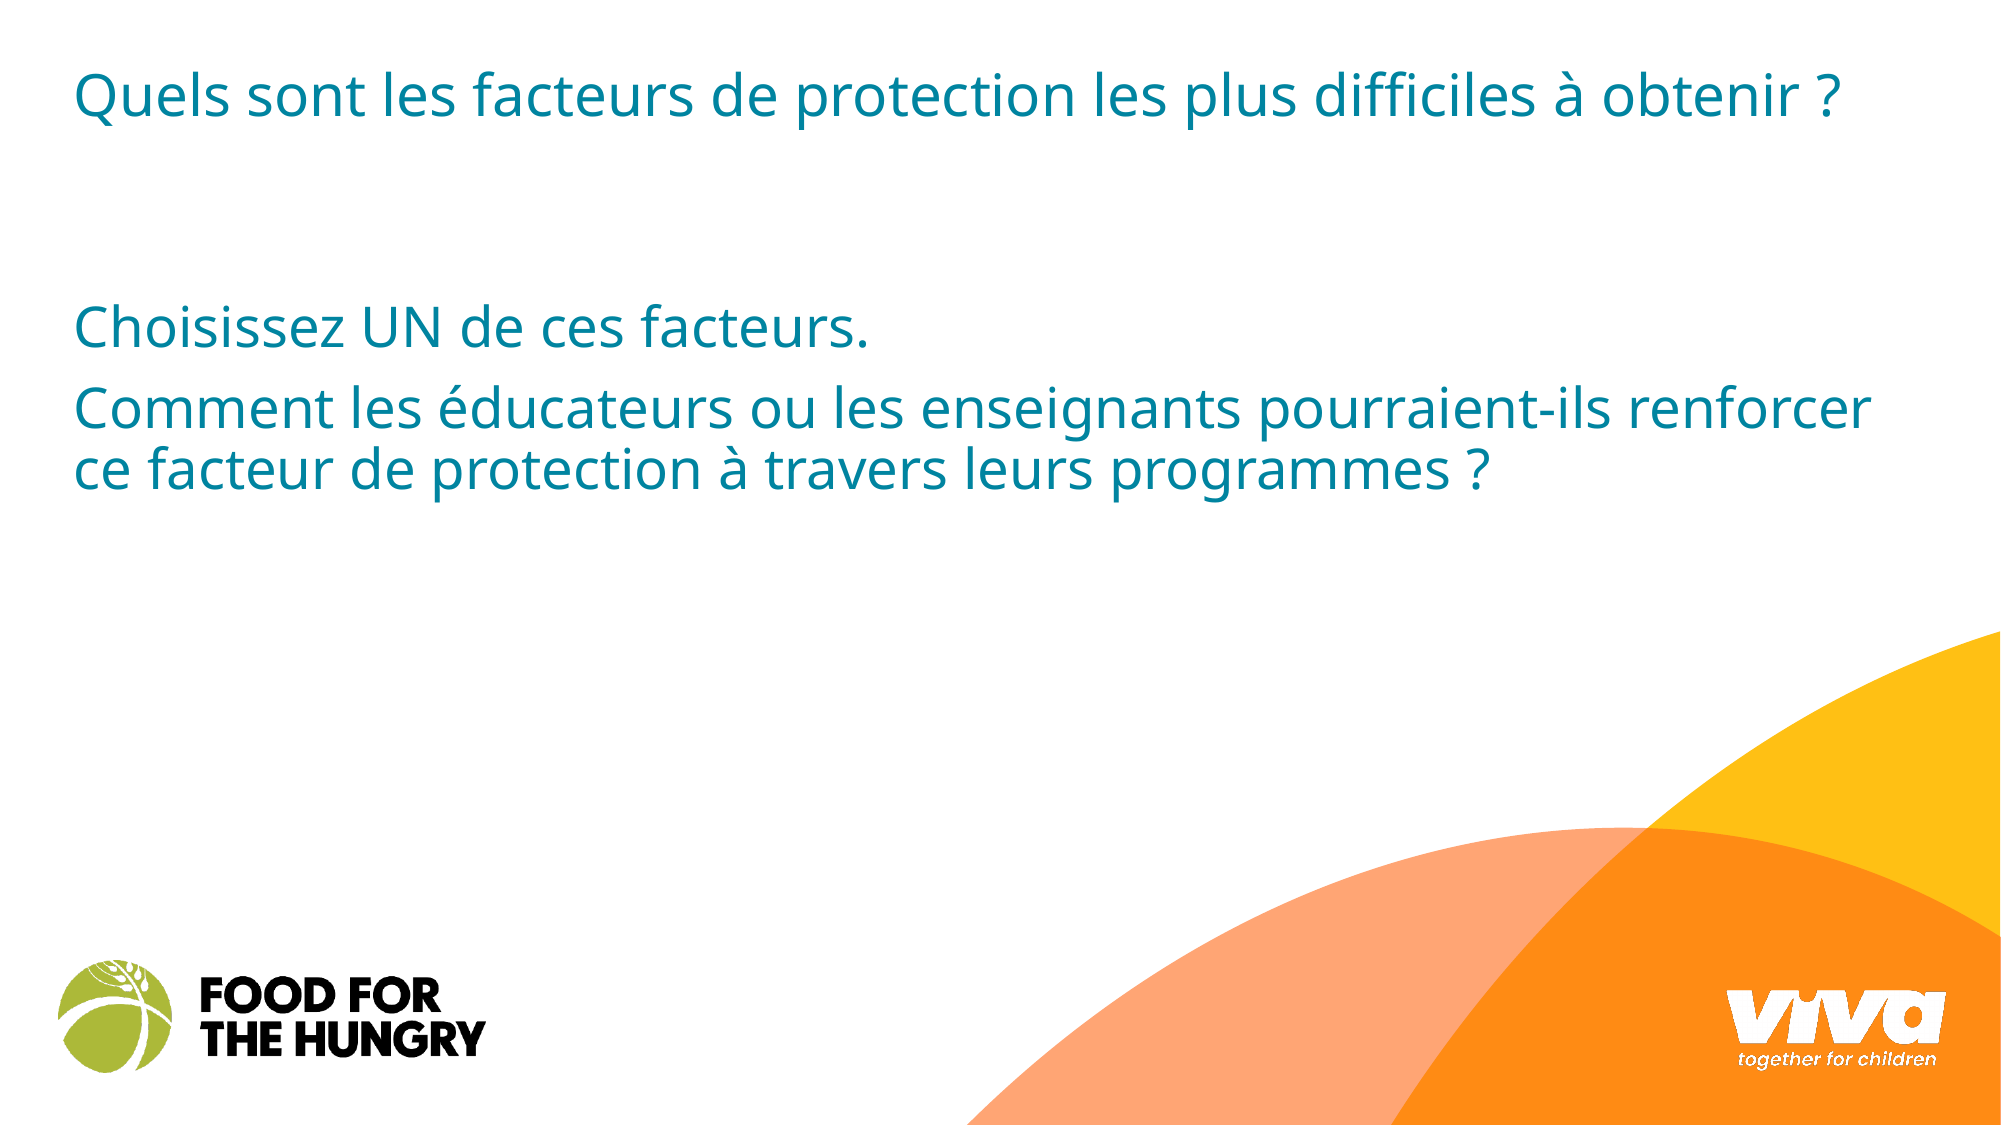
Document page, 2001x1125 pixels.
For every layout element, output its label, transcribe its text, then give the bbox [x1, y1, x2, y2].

picture [58, 960, 486, 1073]
list Choisissez UN de ces facteurs. Comment les éducateurs ou les enseignants pourraient-ils renforcer ce facteur de protection à travers leurs programmes ? [58, 291, 1941, 938]
list Quels sont les facteurs de protection les plus difficiles à obtenir ? [59, 59, 1942, 272]
picture [1672, 936, 2000, 1125]
